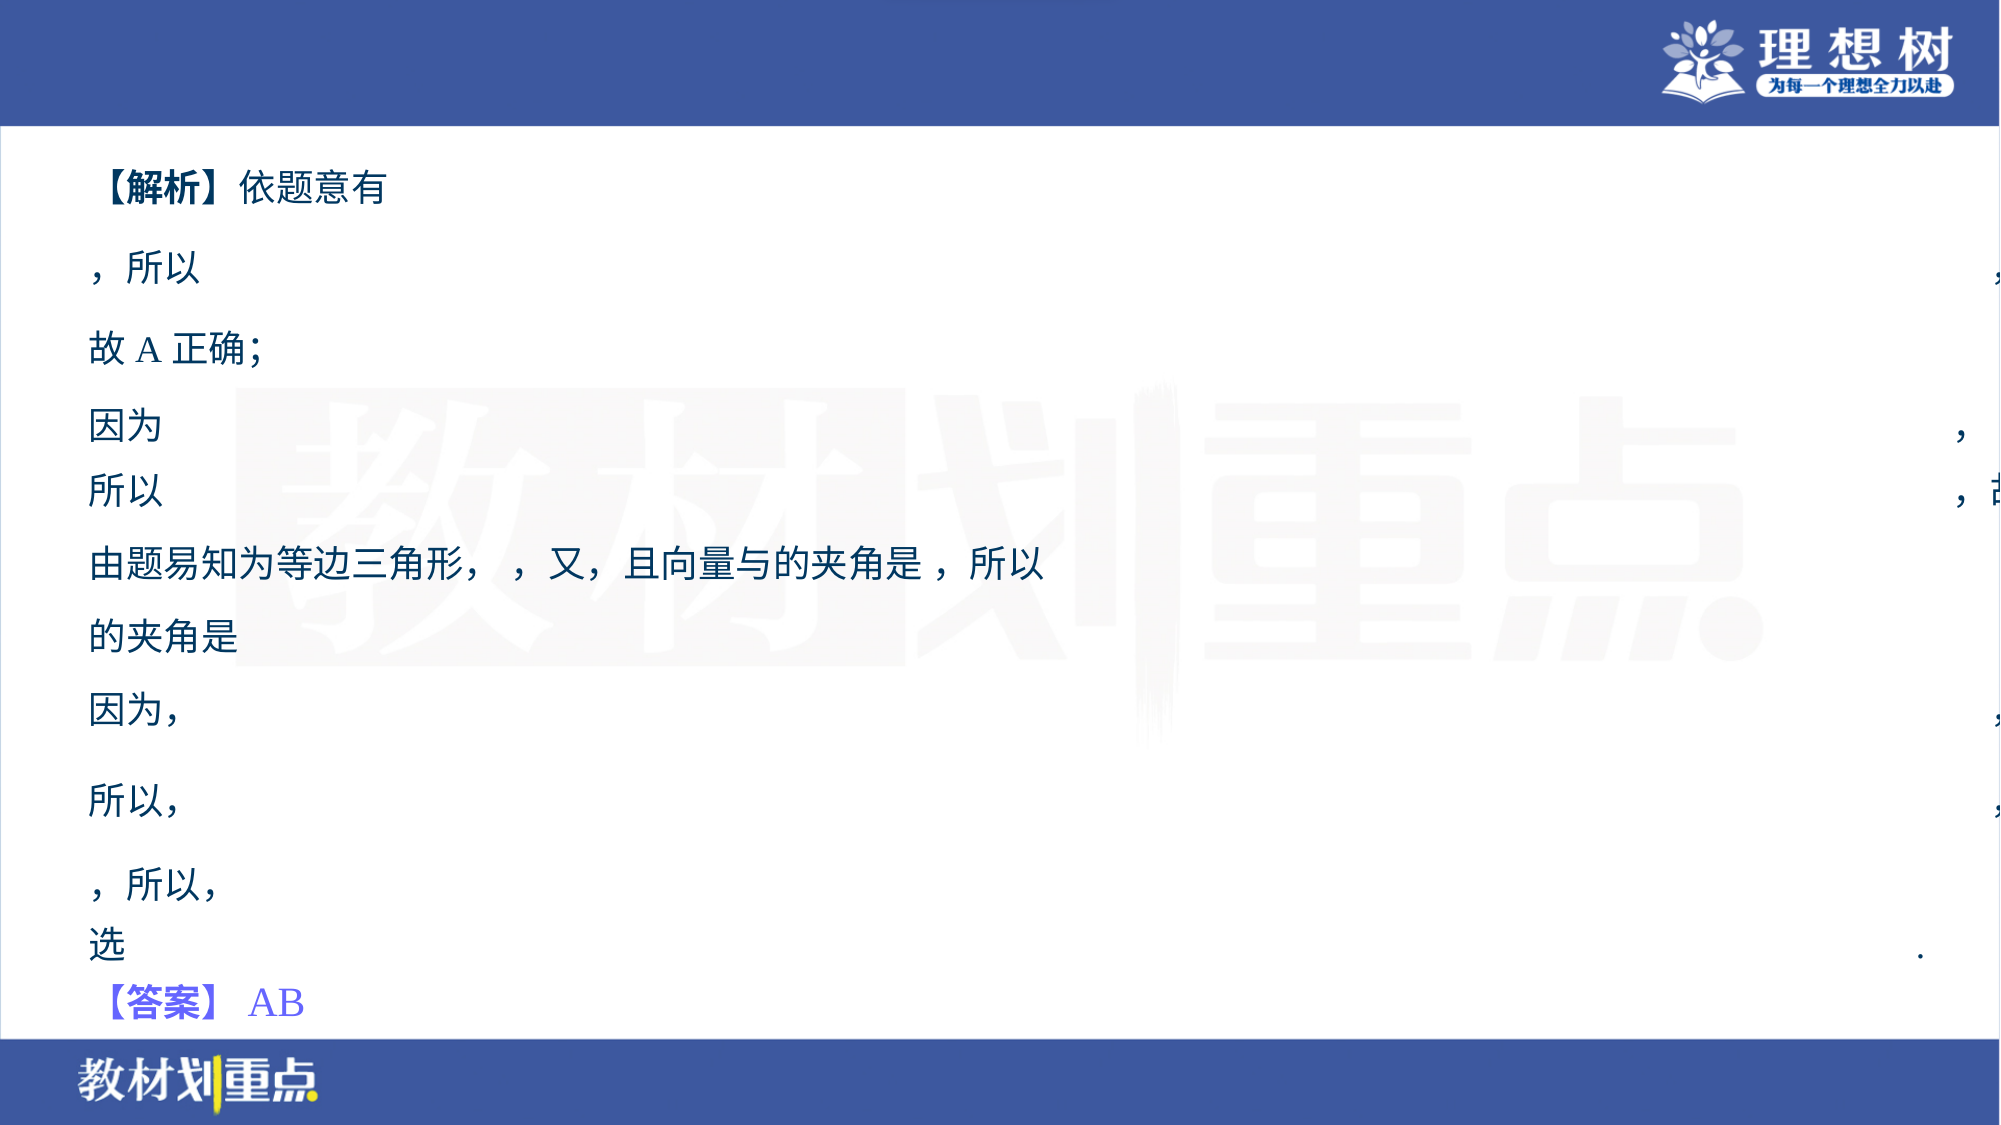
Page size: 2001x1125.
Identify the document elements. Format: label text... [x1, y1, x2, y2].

picture [0, 0, 2000, 1125]
text_box 【答案】AB [88, 955, 1911, 1018]
